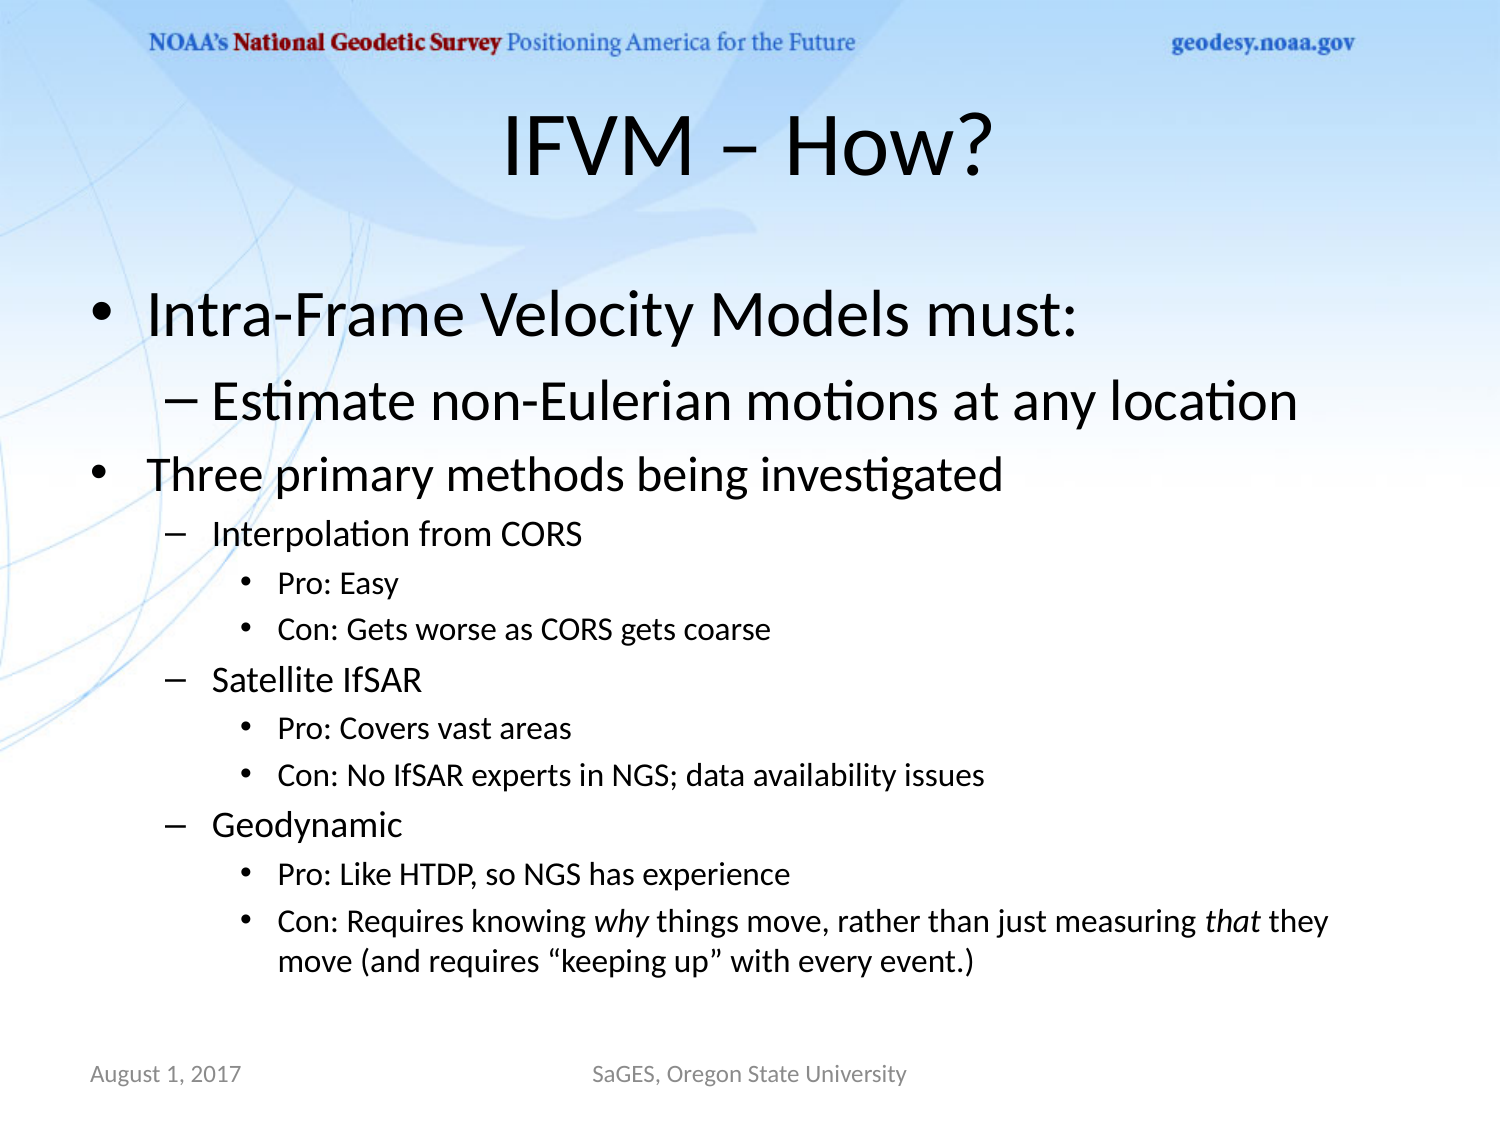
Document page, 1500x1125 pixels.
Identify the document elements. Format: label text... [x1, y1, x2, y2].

list Intra-Frame Velocity Models must: Estimate non-Eulerian motions at any location Three primary methods being investigated Interpolation from CORS Pro: Easy Con: Gets worse as CORS gets coarse Satellite IfSAR Pro: Covers vast areas Con: No IfSAR experts in NGS; data availability issues Geodynamic Pro: Like HTDP, so NGS has experience Con: Requires knowing why things move, rather than just measuring that they move (and requires “keeping up” with every event.) [75, 262, 1425, 1005]
title IFVM – How? [75, 45, 1425, 233]
picture [0, 0, 1500, 1125]
footer SaGES, Oregon State University [512, 1042, 988, 1103]
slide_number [75, 1042, 425, 1103]
